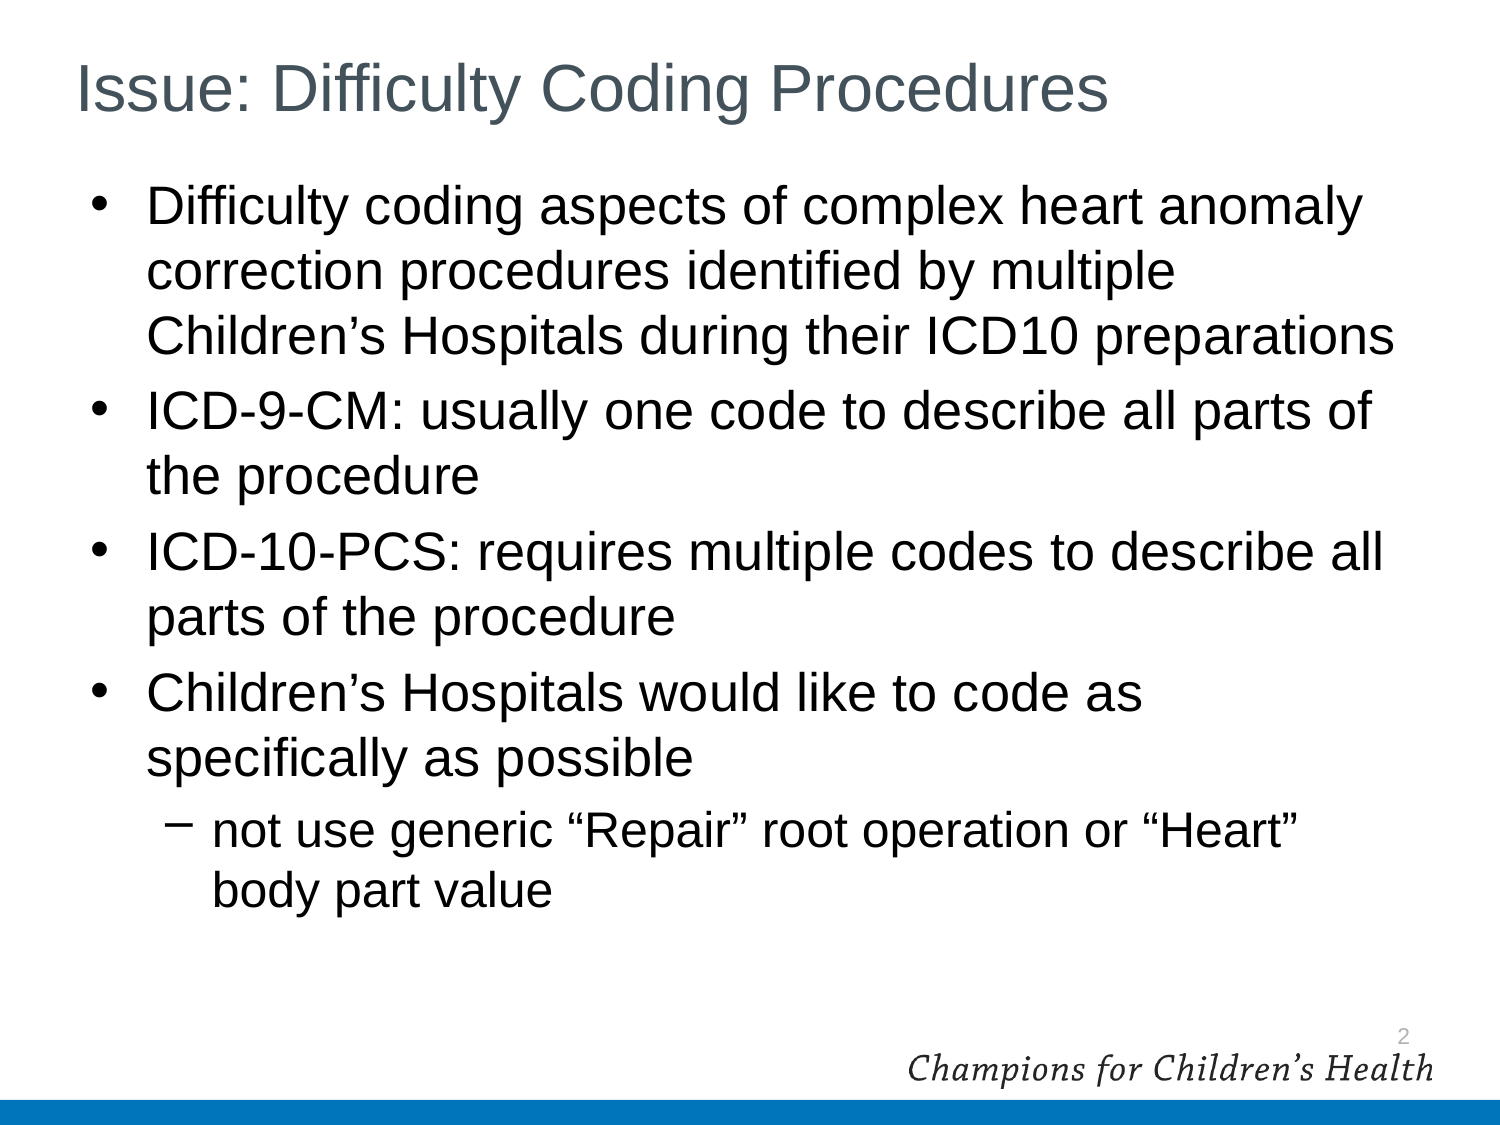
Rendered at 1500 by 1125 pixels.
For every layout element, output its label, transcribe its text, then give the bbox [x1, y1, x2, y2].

slide_number 2 [1074, 1005, 1425, 1066]
picture [909, 1053, 1432, 1089]
list Difficulty coding aspects of complex heart anomaly correction procedures identified by multiple Children’s Hospitals during their ICD10 preparations ICD-9-CM: usually one code to describe all parts of the procedure ICD-10-PCS: requires multiple codes to describe all parts of the procedure Children’s Hospitals would like to code as specifically as possible not use generic “Repair” root operation or “Heart” body part value [74, 162, 1426, 1001]
title Issue: Difficulty Coding Procedures [74, 44, 1426, 138]
